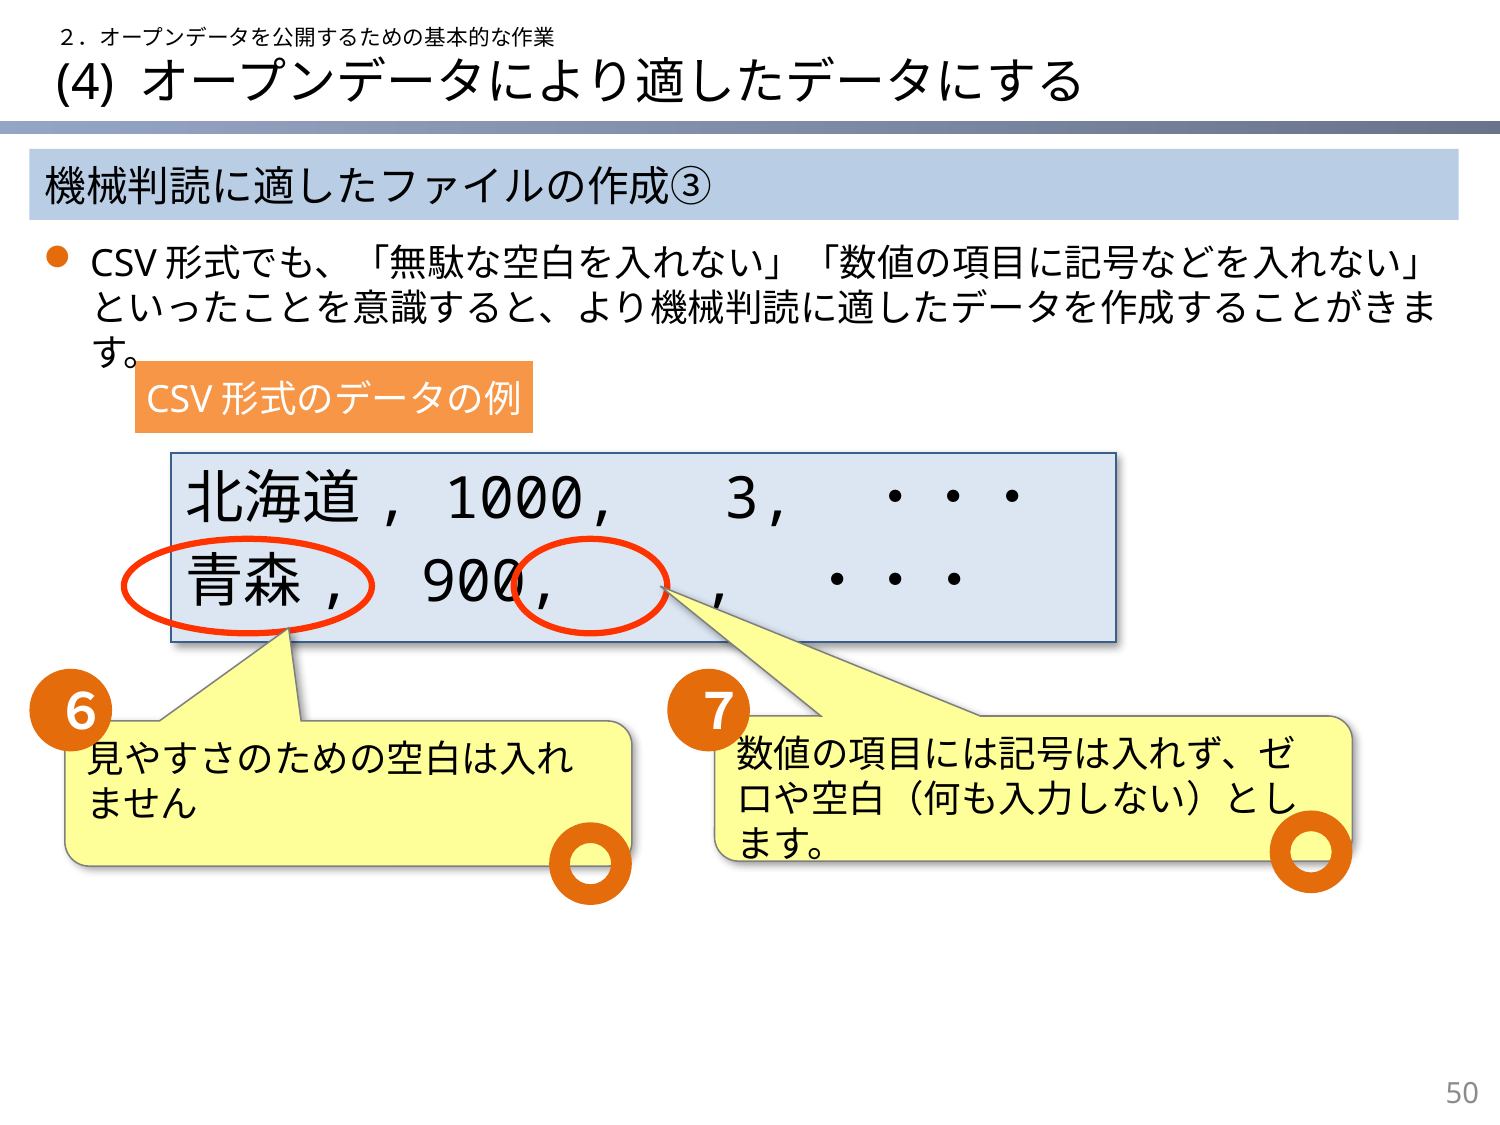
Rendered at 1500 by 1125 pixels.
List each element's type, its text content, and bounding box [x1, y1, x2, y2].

text_box ７ [666, 667, 751, 753]
text_box CSV形式でも、「無駄な空白を入れない」「数値の項目に記号などを入れない」 といったことを意識すると、より機械判読に適したデータを作成することがきます。 [28, 231, 1483, 339]
text_box [122, 537, 373, 635]
text_box 数値の項目には記号は入れず、ゼロや空白（何も入力しない）とします。 [659, 585, 1354, 863]
text_box ２．オープンデータを公開するための基本的な作業 [41, 19, 1471, 58]
text_box CSV形式のデータの例 [135, 361, 533, 433]
text_box [548, 821, 633, 906]
text_box [1268, 809, 1354, 895]
text_box 機械判読に適したファイルの作成③ [28, 148, 1460, 221]
text_box [512, 537, 669, 635]
slide_number 49 [1411, 1070, 1495, 1118]
title (4) オープンデータにより適したデータにする [41, 58, 1459, 119]
text_box ６ [28, 667, 114, 753]
text_box 北海道, 1000, 3, ・・・ 青森, 900, , ・・・ [170, 452, 1117, 643]
text_box 見やすさのための空白は入れません [63, 626, 633, 868]
